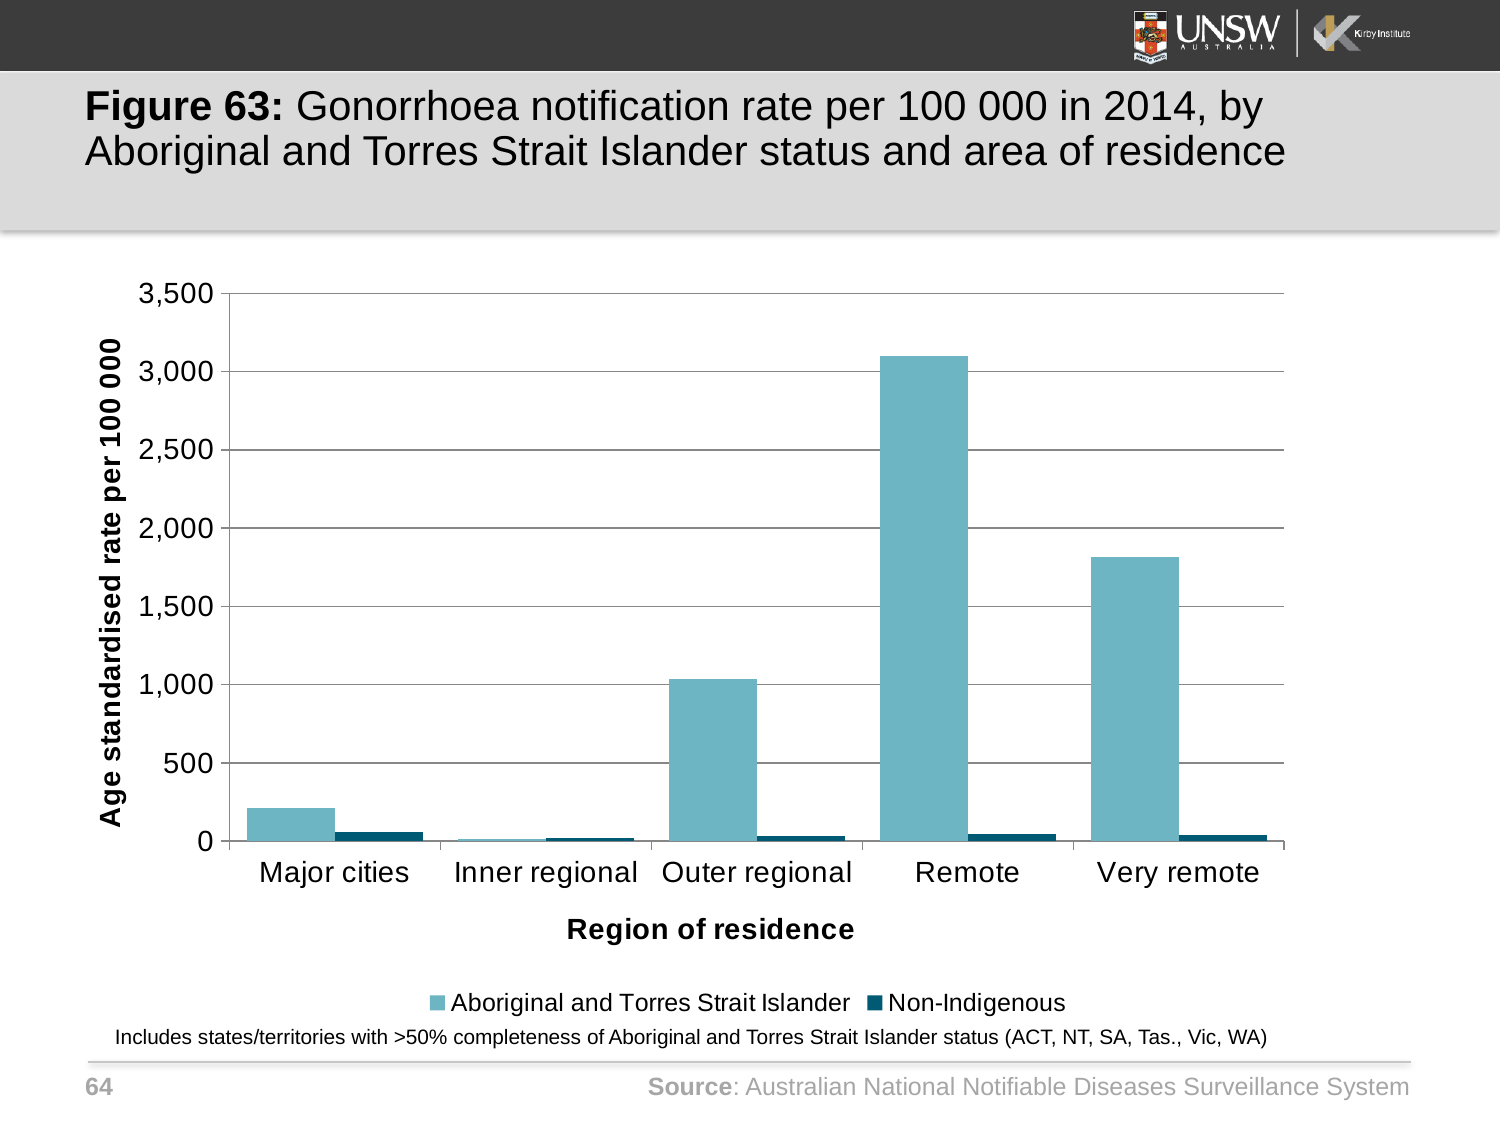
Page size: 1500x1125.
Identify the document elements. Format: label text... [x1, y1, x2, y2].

picture [0, 0, 1500, 71]
chart [84, 262, 1412, 1023]
title Figure 63: Gonorrhoea notification rate per 100 000 in 2014, by Aboriginal and Torres Strait Islander status and area of residence [85, 84, 1412, 216]
text_box Includes states/territories with >50% completeness of Aboriginal and Torres Strait Islander status (ACT, NT, SA, Tas., Vic, WA) [100, 1016, 1424, 1057]
slide_number 64 [85, 1070, 195, 1112]
list Source: Australian National Notifiable Diseases Surveillance System [262, 1070, 1412, 1112]
